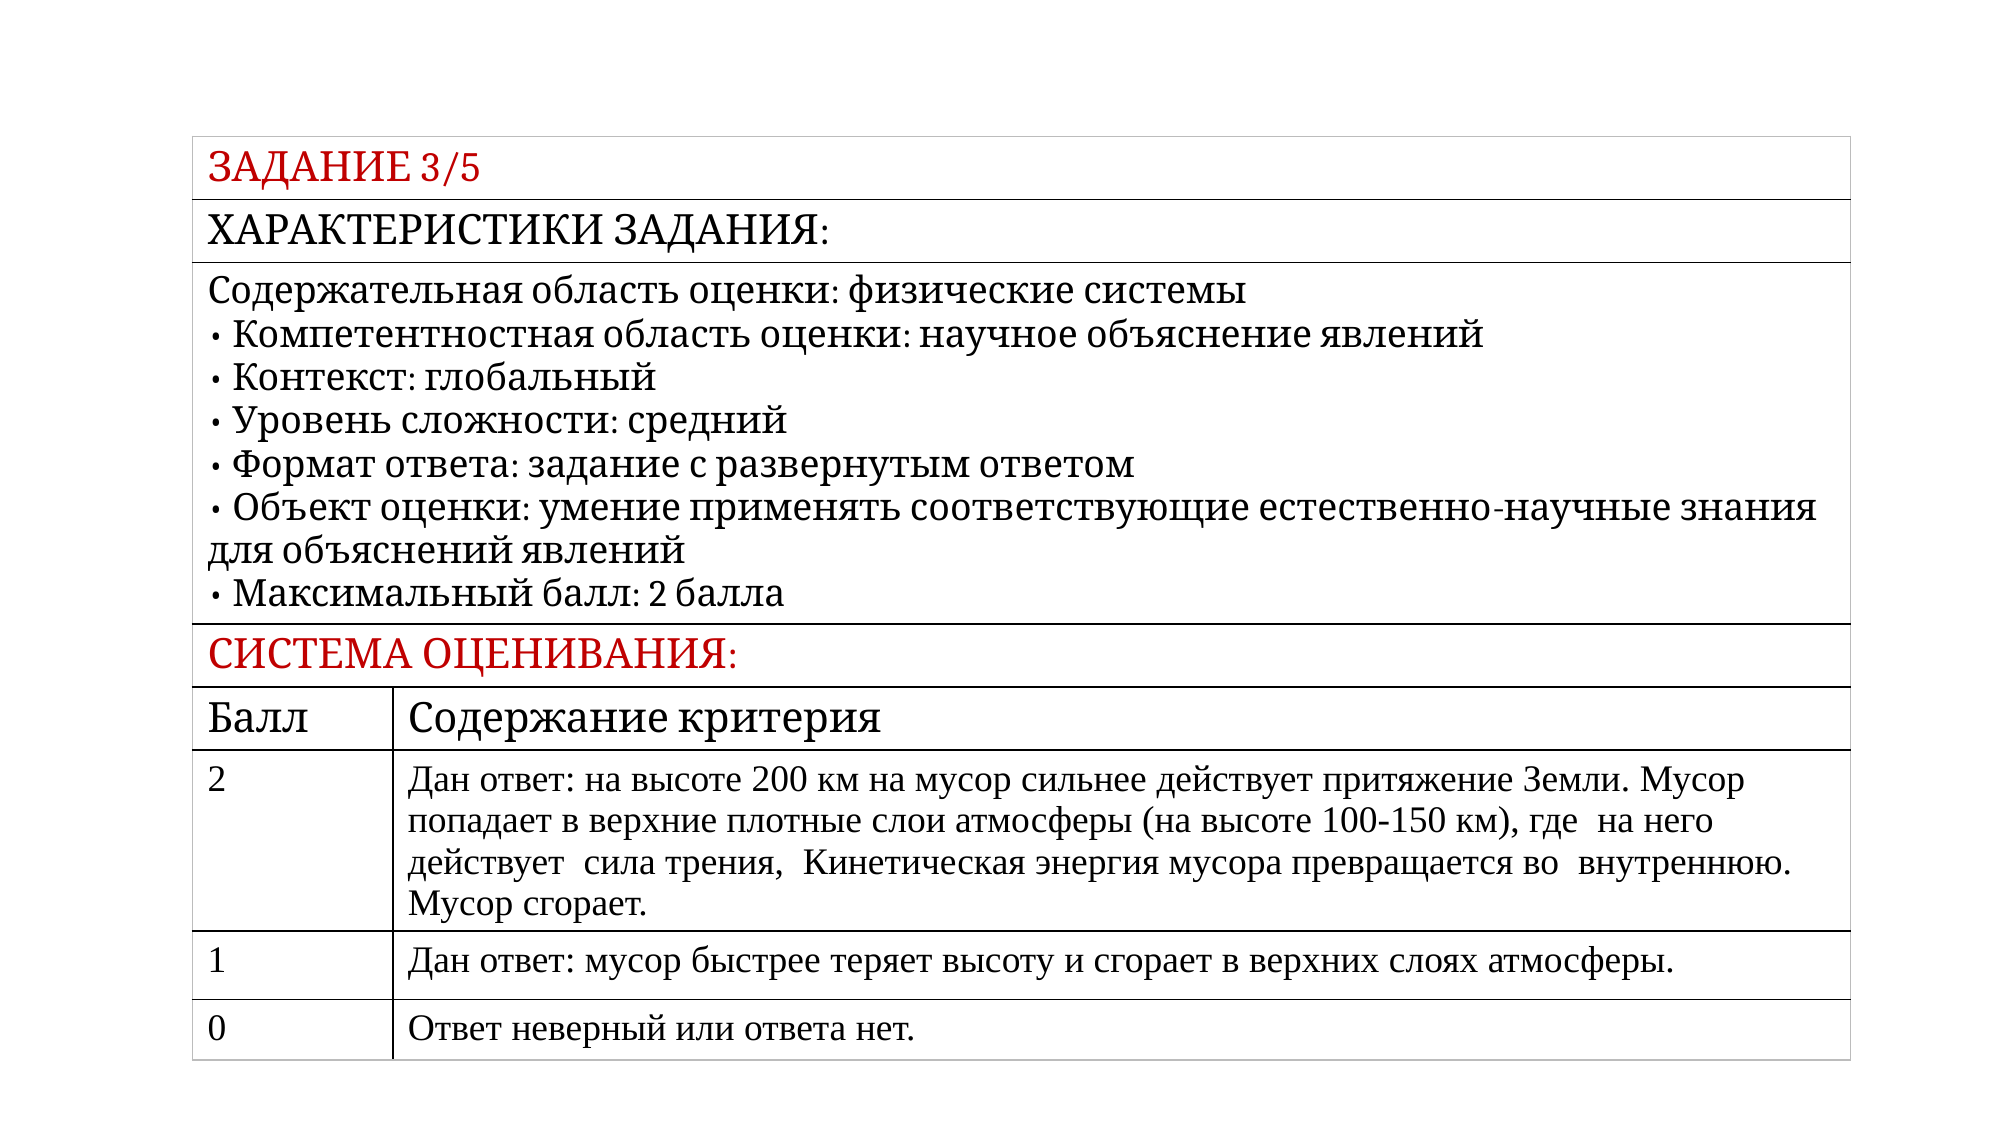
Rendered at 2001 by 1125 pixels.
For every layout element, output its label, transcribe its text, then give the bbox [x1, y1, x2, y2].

table_cell 2 [193, 751, 392, 930]
table_cell Ответ неверный или ответа нет. [394, 1000, 1850, 1059]
table_cell Балл [193, 688, 392, 749]
table_header ЗАДАНИЕ 3/5 [193, 137, 1850, 199]
table_cell Содержание критерия [394, 688, 1850, 749]
table_cell Дан ответ: на высоте 200 км на мусор сильнее действует притяжение Земли. Мусор попадает в верхние плотные слои атмосферы (на высоте 100-150 км), где на него действует сила трения, Кинетическая энергия мусора превращается во внутреннюю. Мусор сгорает. [394, 751, 1850, 930]
table_cell Содержательная область оценки: физические системы • Компетентностная область оценки: научное объяснение явлений • Контекст: глобальный • Уровень сложности: средний • Формат ответа: задание с развернутым ответом • Объект оценки: умение применять соответствующие естественно-научные знания для объяснений явлений • Максимальный балл: 2 балла [193, 263, 1850, 623]
table_cell Дан ответ: мусор быстрее теряет высоту и сгорает в верхних слоях атмосферы. [394, 932, 1850, 999]
table_cell ХАРАКТЕРИСТИКИ ЗАДАНИЯ: [193, 200, 1850, 262]
table_cell 1 [193, 932, 392, 999]
table_cell СИСТЕМА ОЦЕНИВАНИЯ: [193, 625, 1850, 686]
table_cell 0 [193, 1000, 392, 1059]
